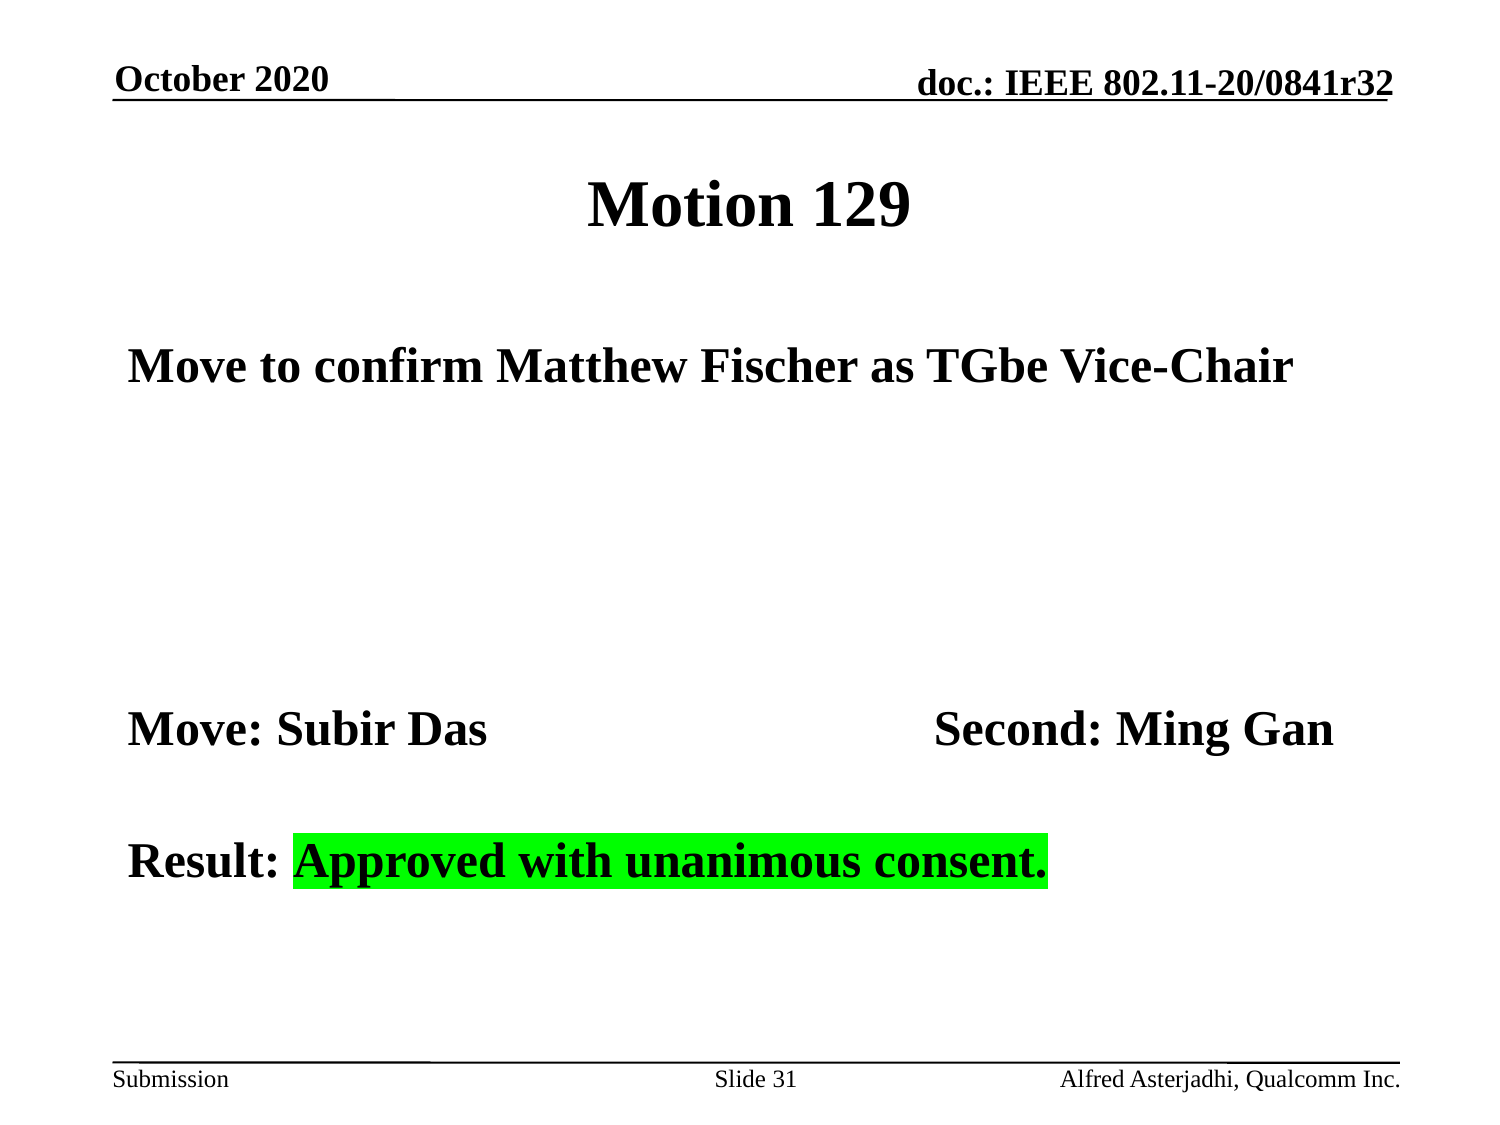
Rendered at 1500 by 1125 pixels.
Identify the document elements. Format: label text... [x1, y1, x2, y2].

title Motion 129 [112, 112, 1388, 288]
slide_number Slide 31 [712, 1061, 800, 1123]
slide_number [114, 54, 423, 100]
footer Alfred Asterjadhi, Qualcomm Inc. [878, 1061, 1402, 1093]
list Move to confirm Matthew Fischer as TGbe Vice-Chair Move: Subir Das Second: Ming Gan Result: Approved with unanimous consent. [112, 324, 1388, 1000]
